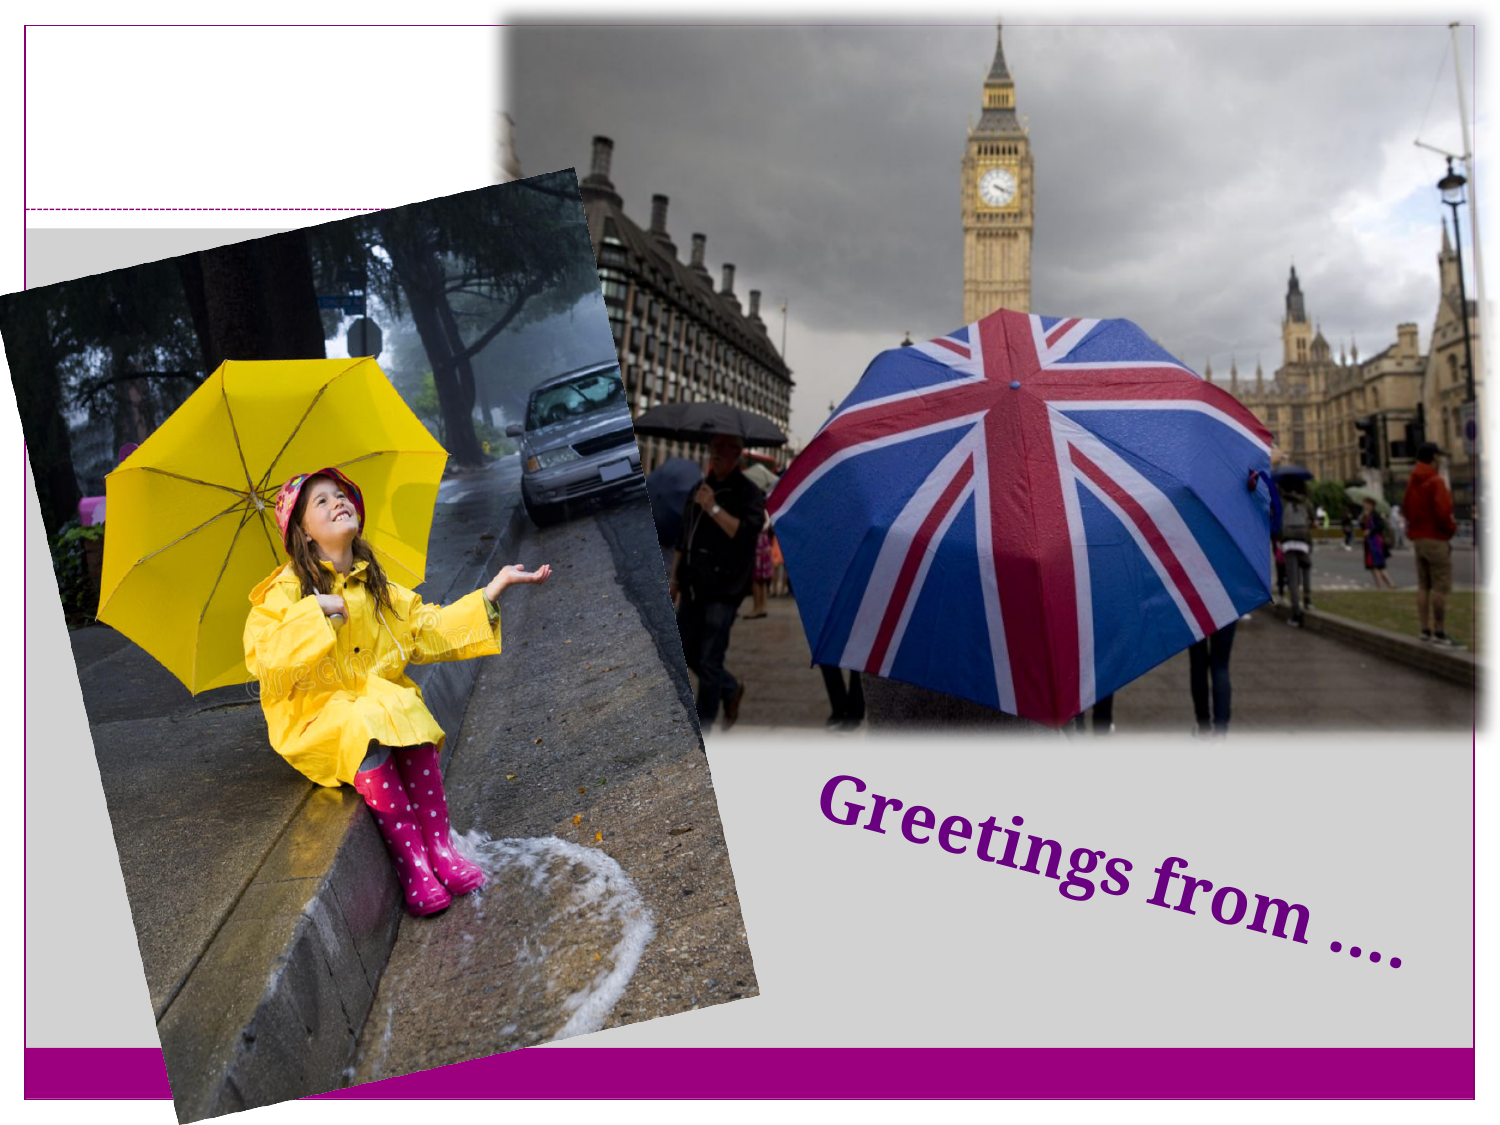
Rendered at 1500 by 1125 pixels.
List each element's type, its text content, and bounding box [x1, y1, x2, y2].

picture [0, 0, 1500, 1124]
text_box [25, 0, 76, 27]
text_box Greetings from …. [792, 762, 1438, 995]
